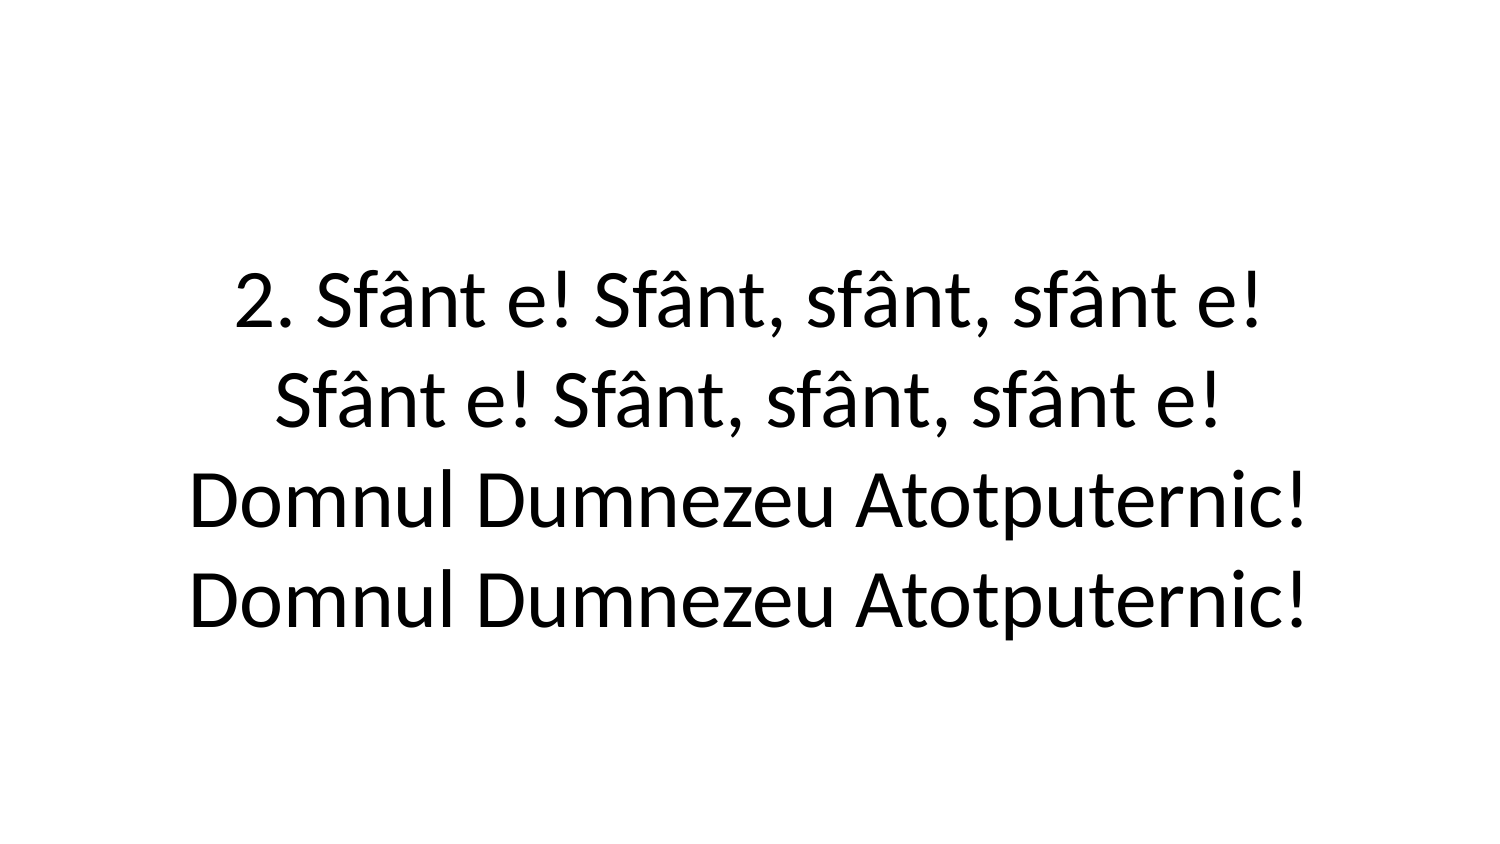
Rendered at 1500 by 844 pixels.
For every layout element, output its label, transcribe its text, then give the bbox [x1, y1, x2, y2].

text_box 2. Sfânt e! Sfânt, sfânt, sfânt e! Sfânt e! Sfânt, sfânt, sfânt e! Domnul Dumnezeu Atotputernic! Domnul Dumnezeu Atotputernic! [173, 192, 1327, 652]
